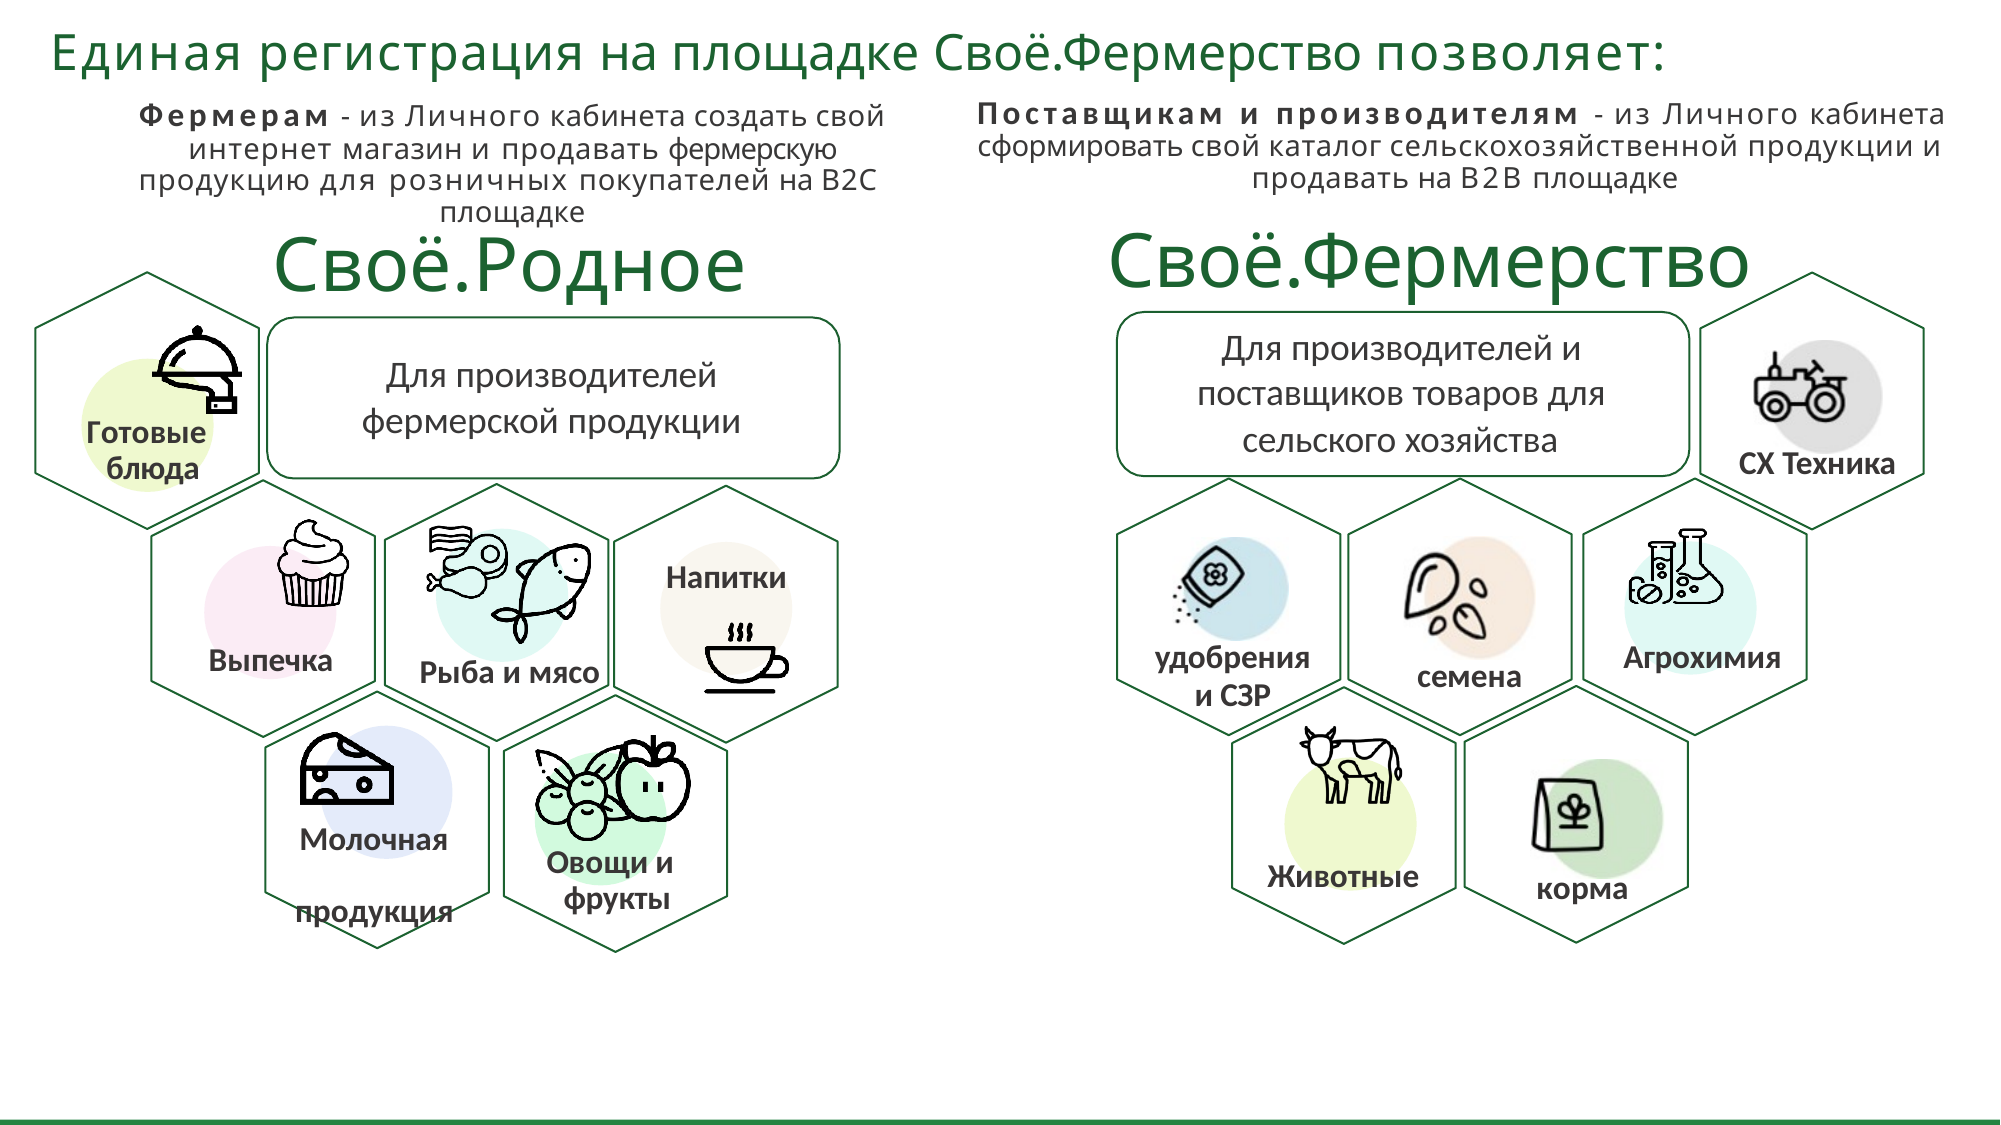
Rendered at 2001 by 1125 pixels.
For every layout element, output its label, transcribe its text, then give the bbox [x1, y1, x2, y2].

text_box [1230, 477, 1809, 946]
text_box Поставщикам и производителям - из Личного кабинета сформировать свой каталог сельскохозяйственной продукции и продавать на В2В площадке Своё.Фермерство Для производителей и поставщиков товаров для [966, 89, 1963, 414]
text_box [1347, 271, 1926, 945]
text_box [0, 1119, 2000, 1125]
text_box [34, 270, 841, 954]
picture [1172, 536, 1230, 641]
title Единая регистрация на площадке Своё.Фермерство позволяет: [48, 18, 1730, 209]
text_box Фермерам - из Личного кабинета создать свой интернет магазин и продавать фермерскую продукцию для розничных покупателей на B2C площадке [135, 92, 889, 229]
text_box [1115, 340, 1342, 879]
text_box Своё.Родное Для производителей фермерской продукции [269, 229, 778, 269]
